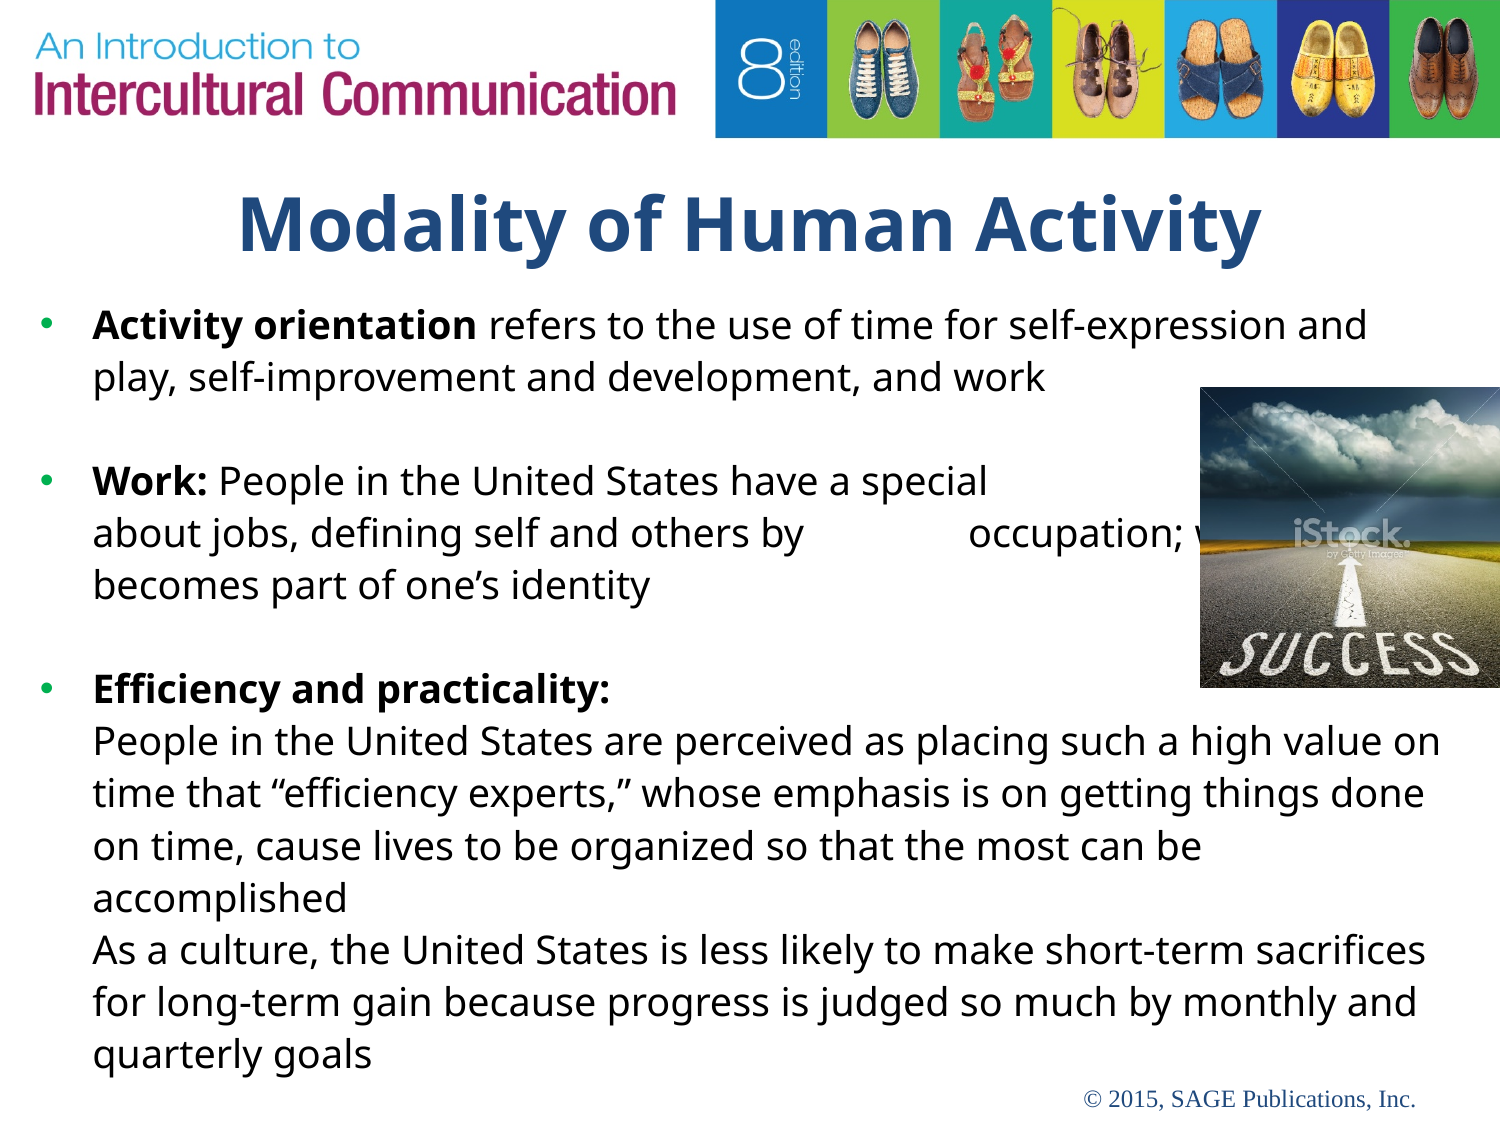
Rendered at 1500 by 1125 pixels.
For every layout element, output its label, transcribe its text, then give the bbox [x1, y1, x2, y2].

picture [0, 0, 1500, 142]
title Modality of Human Activity [0, 142, 1500, 300]
text_box © 2015, SAGE Publications, Inc. [1012, 1067, 1488, 1125]
picture [1199, 300, 1500, 1125]
picture [0, 300, 1012, 1125]
list Activity orientation refers to the use of time for self-expression and play, self-improvement and development, and work Work: People in the United States have a special feeling about jobs, defining self and others by occupation; work becomes part of one’s identity Efficiency and practicality: People in the United States are perceived as placing such a high value on time that “efficiency experts,” whose emphasis is on getting things done on time, cause lives to be organized so that the most can be accomplished As a culture, the United States is less likely to make short-term sacrifices for long-term gain because progress is judged so much by monthly and quarterly goals [24, 287, 1463, 1088]
